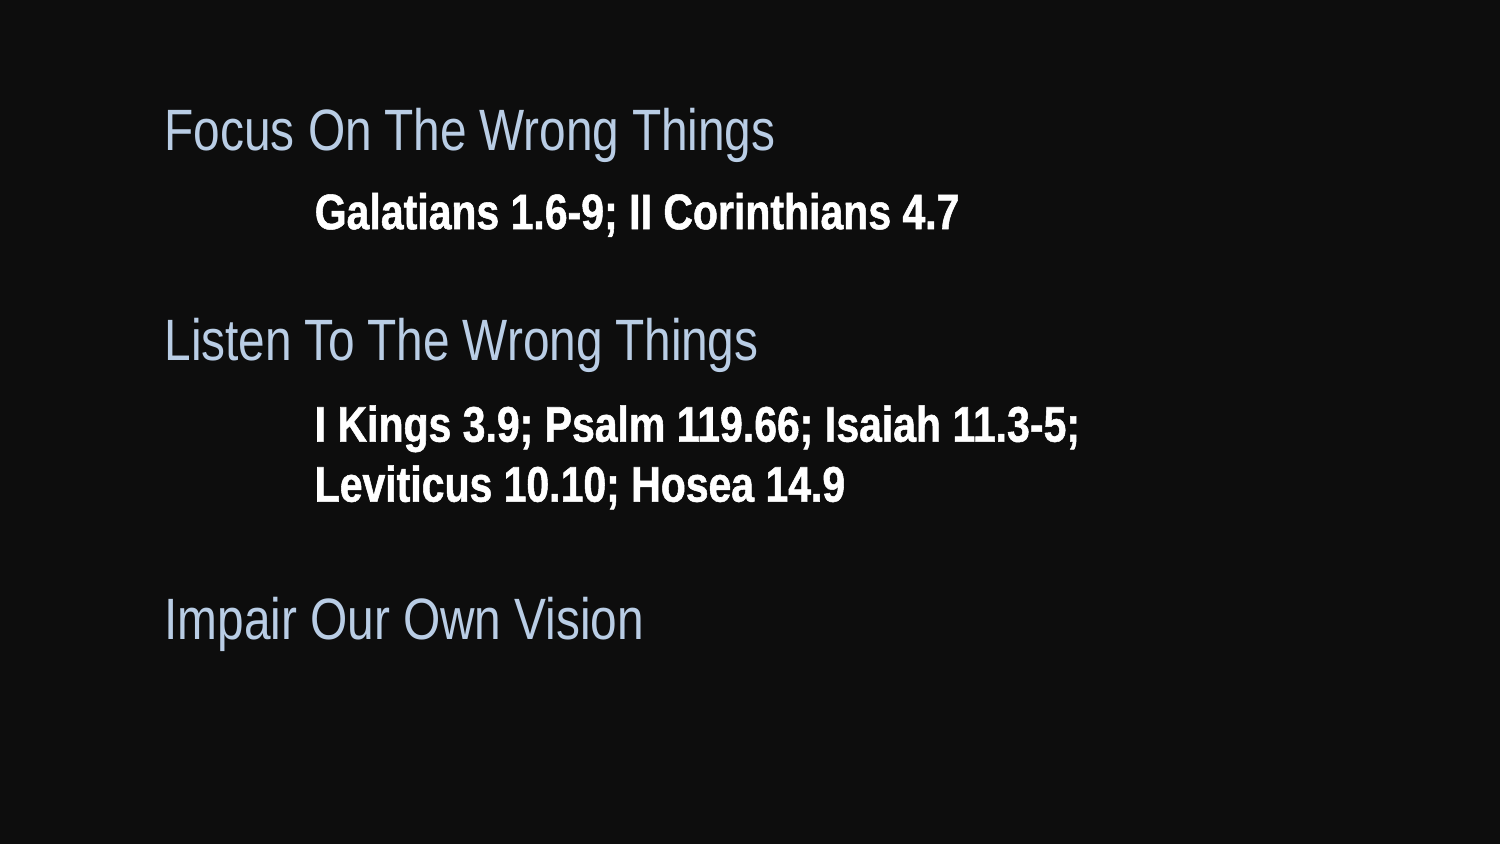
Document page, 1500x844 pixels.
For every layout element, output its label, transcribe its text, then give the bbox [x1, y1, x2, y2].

text_box Focus On The Wrong Things Listen To The Wrong Things Impair Our Own Vision [150, 84, 1300, 659]
text_box Galatians 1.6-9; II Corinthians 4.7 [299, 171, 1050, 247]
text_box I Kings 3.9; Psalm 119.66; Isaiah 11.3-5; Leviticus 10.10; Hosea 14.9 [300, 384, 1250, 580]
